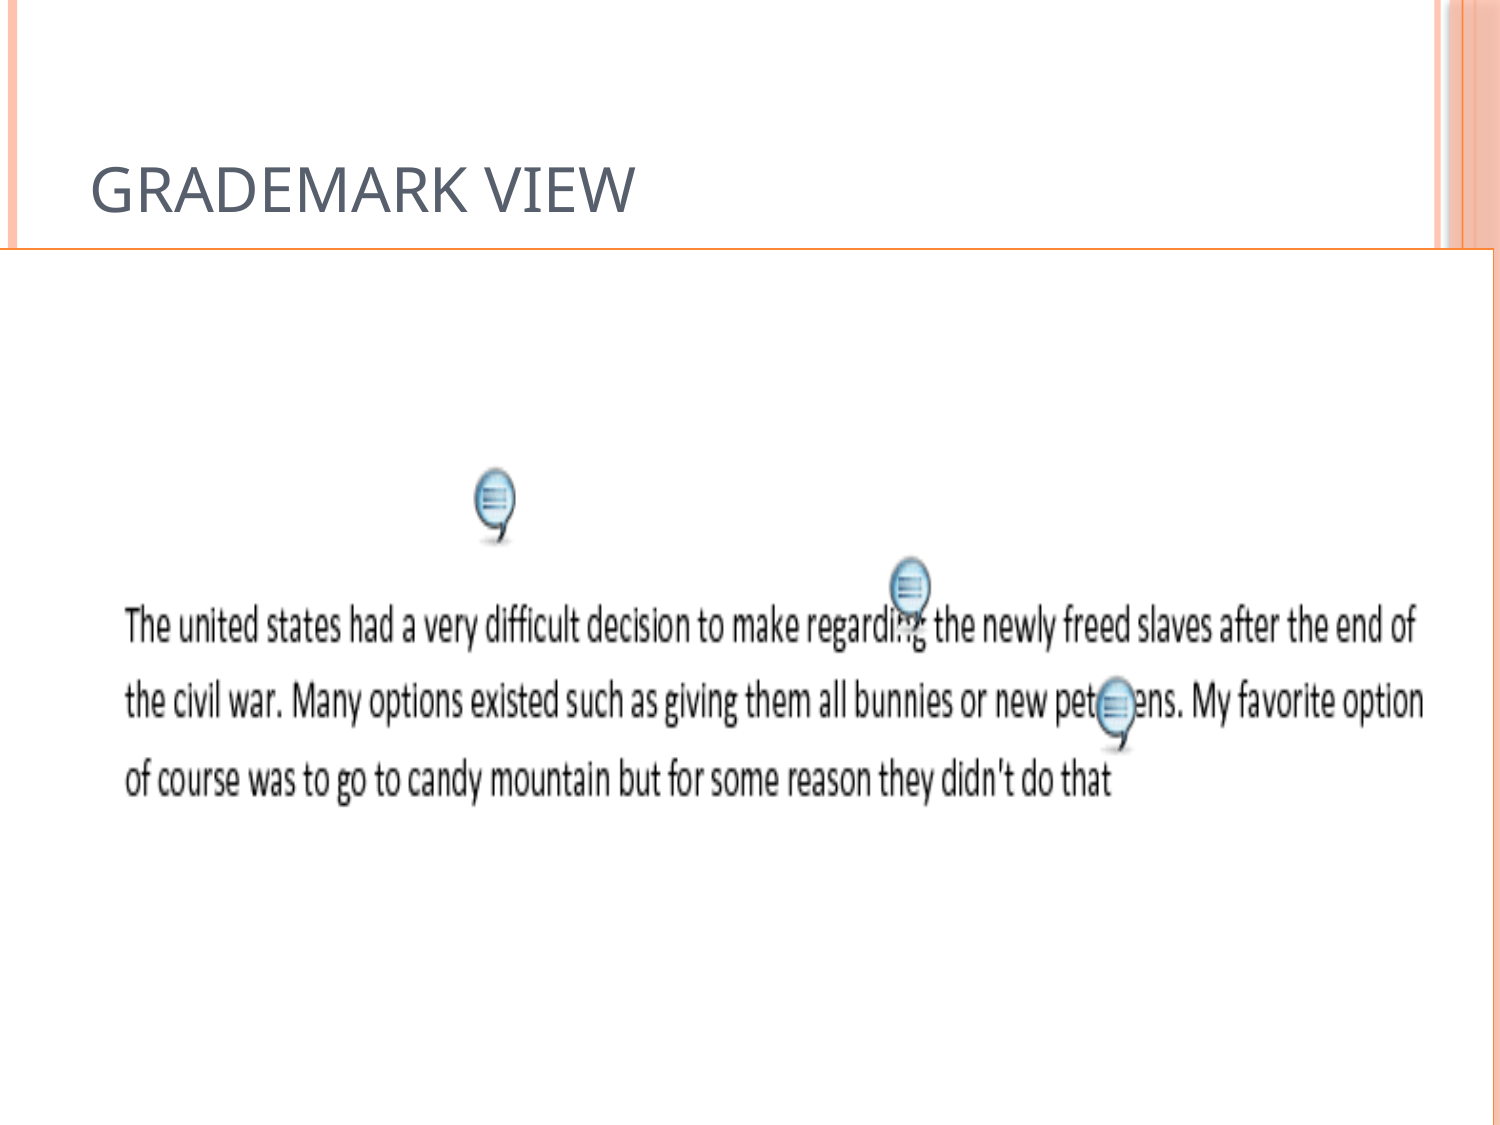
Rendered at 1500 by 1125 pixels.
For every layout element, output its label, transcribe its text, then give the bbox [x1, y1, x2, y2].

picture [0, 249, 1494, 1125]
title Grademark View [75, 45, 1300, 233]
